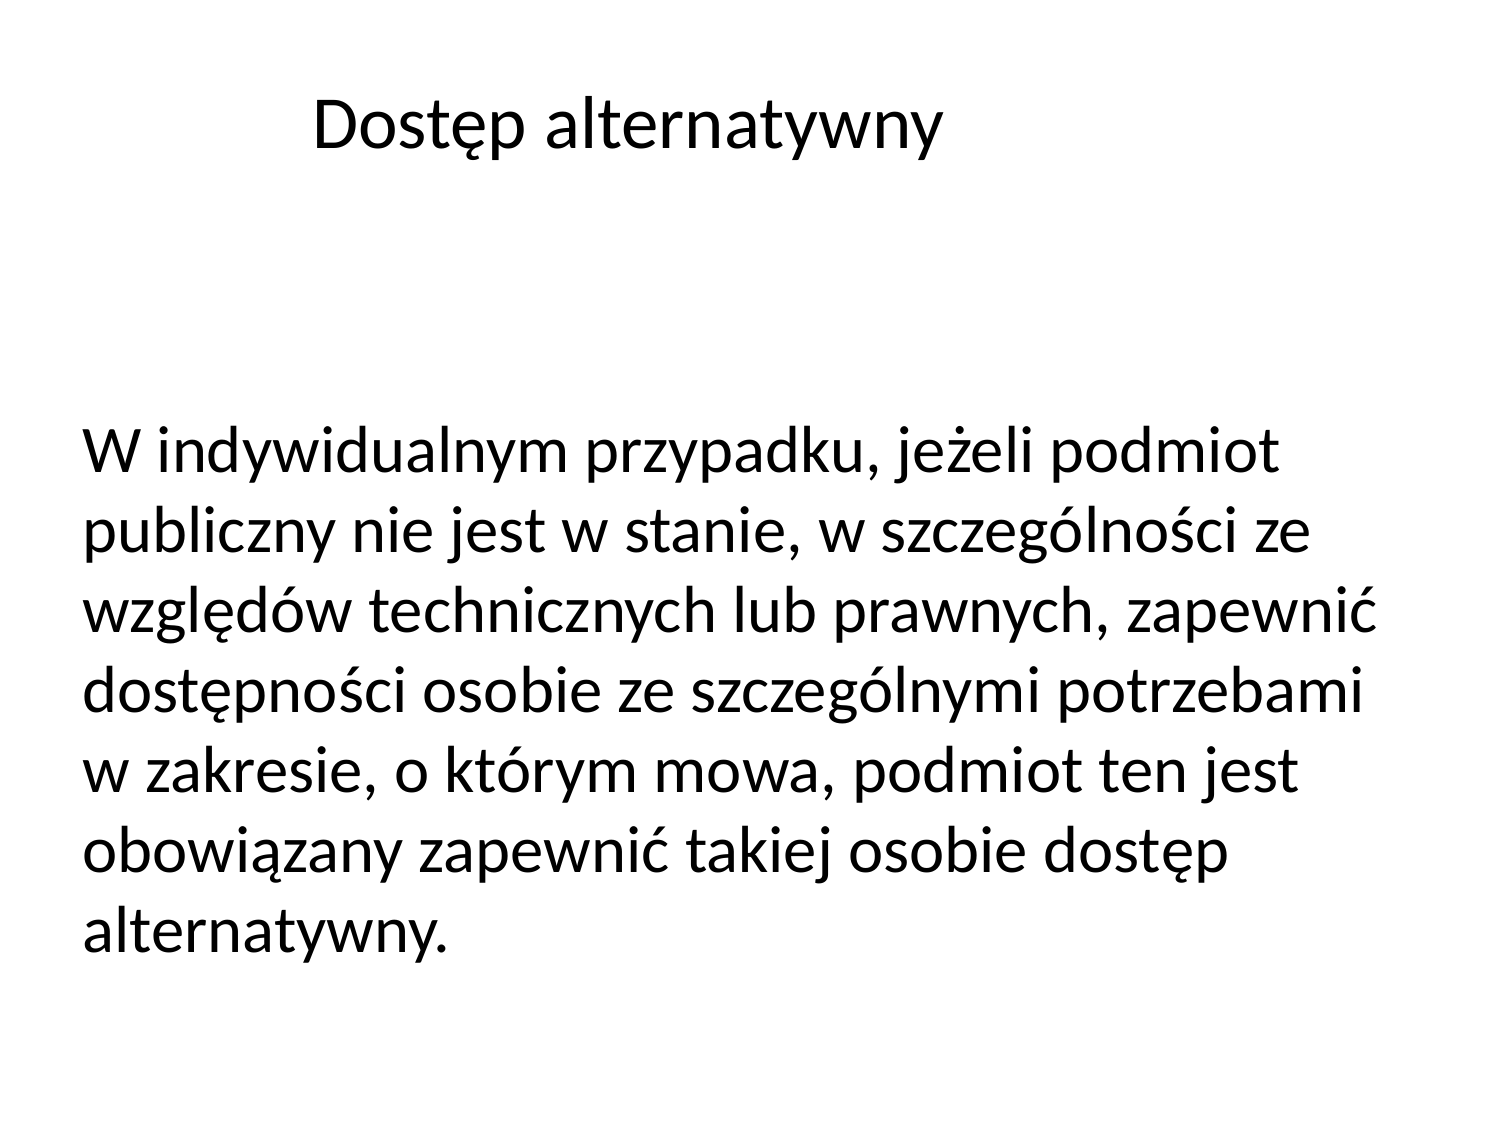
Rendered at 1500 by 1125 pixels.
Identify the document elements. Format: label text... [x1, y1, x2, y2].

title Dostęp alternatywny [303, 52, 1500, 185]
list W indywidualnym przypadku, jeżeli podmiot publiczny nie jest w stanie, w szczególności ze względów technicznych lub prawnych, zapewnić dostępności osobie ze szczególnymi potrzebami w zakresie, o którym mowa, podmiot ten jest obowiązany zapewnić takiej osobie dostęp alternatywny. [74, 302, 1426, 1111]
